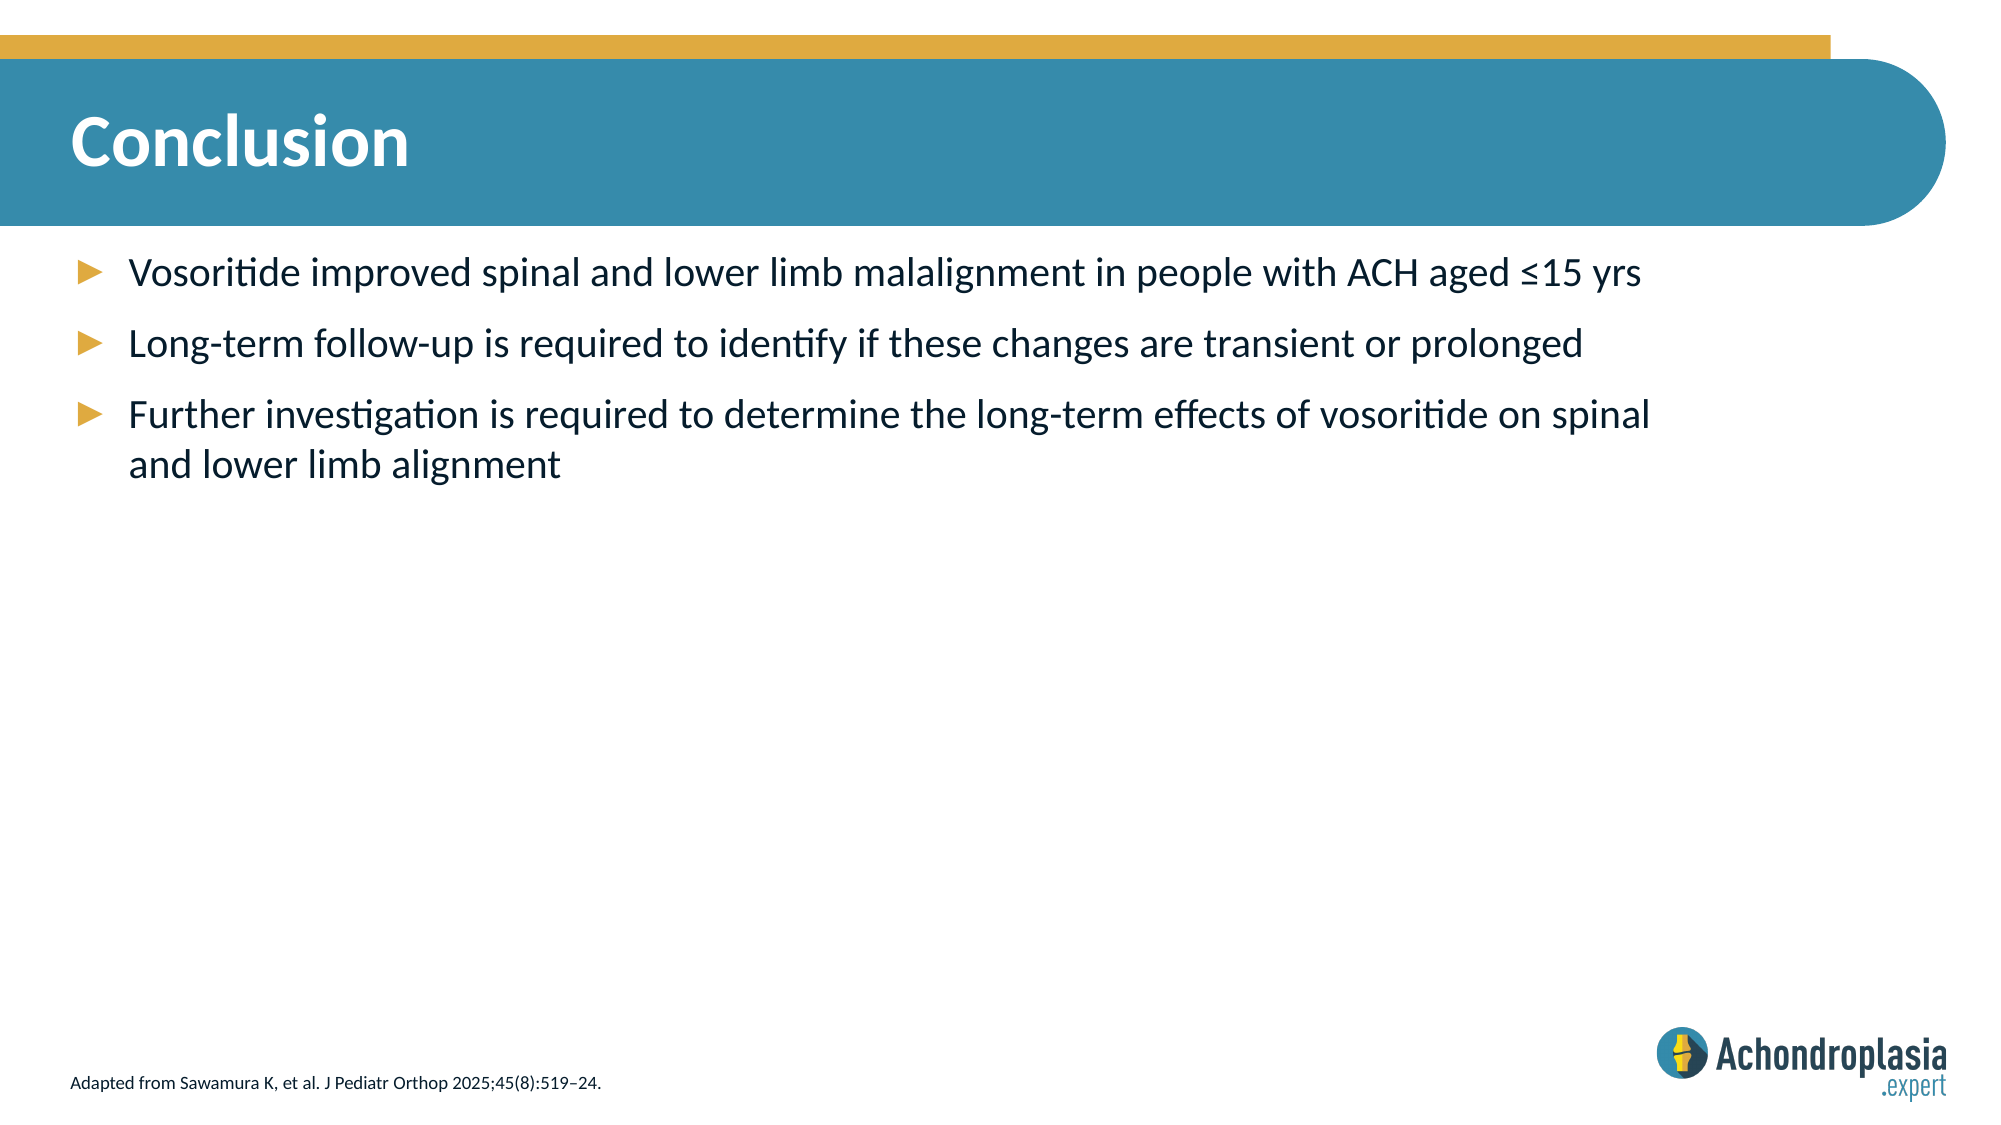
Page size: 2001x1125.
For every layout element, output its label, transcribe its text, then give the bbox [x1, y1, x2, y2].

list Vosoritide improved spinal and lower limb malalignment in people with ACH aged ≤15 yrs Long-term follow-up is required to identify if these changes are transient or prolonged Further investigation is required to determine the long-term effects of vosoritide on spinal and lower limb alignment [55, 237, 1945, 982]
picture [1656, 1027, 1947, 1102]
footer Adapted from Sawamura K, et al. J Pediatr Orthop 2025;45(8):519–24. [55, 1005, 1656, 1102]
title Conclusion [56, 59, 1888, 225]
